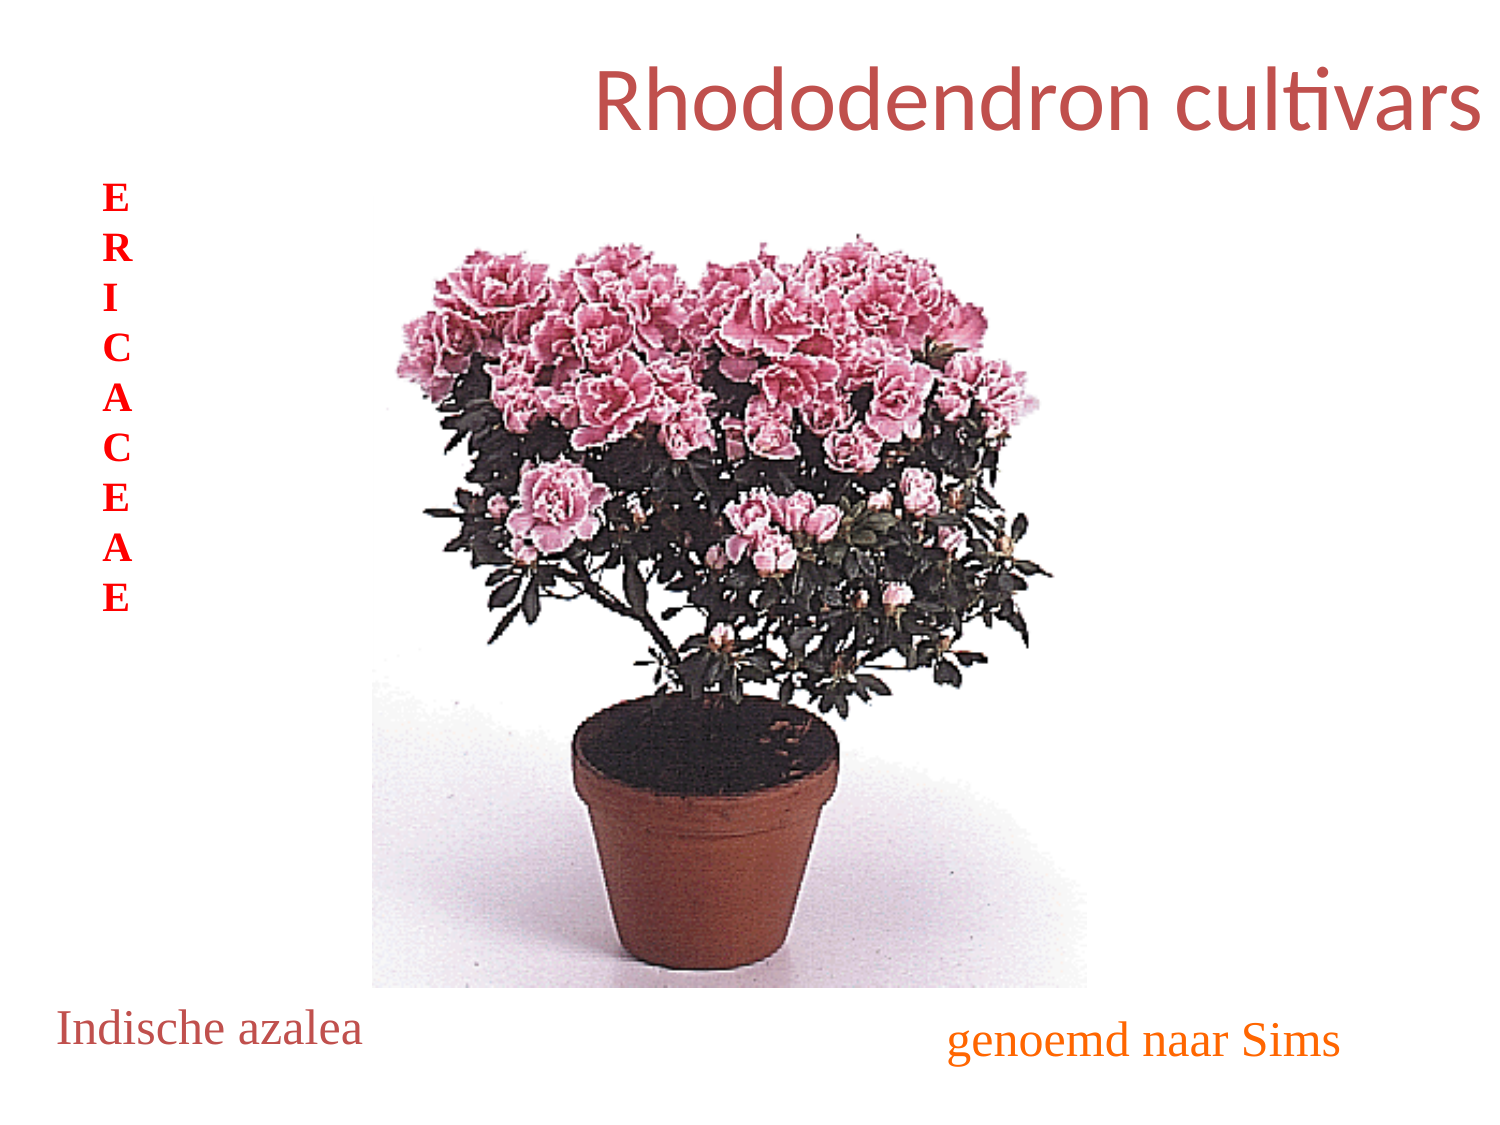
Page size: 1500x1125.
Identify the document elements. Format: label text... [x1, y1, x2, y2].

text_box ERICACEAE [87, 162, 150, 628]
text_box Indische azalea [41, 987, 1104, 1063]
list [371, 196, 1087, 988]
title Rhododendron cultivars [225, 0, 1500, 188]
text_box genoemd naar Sims [643, 999, 1357, 1075]
